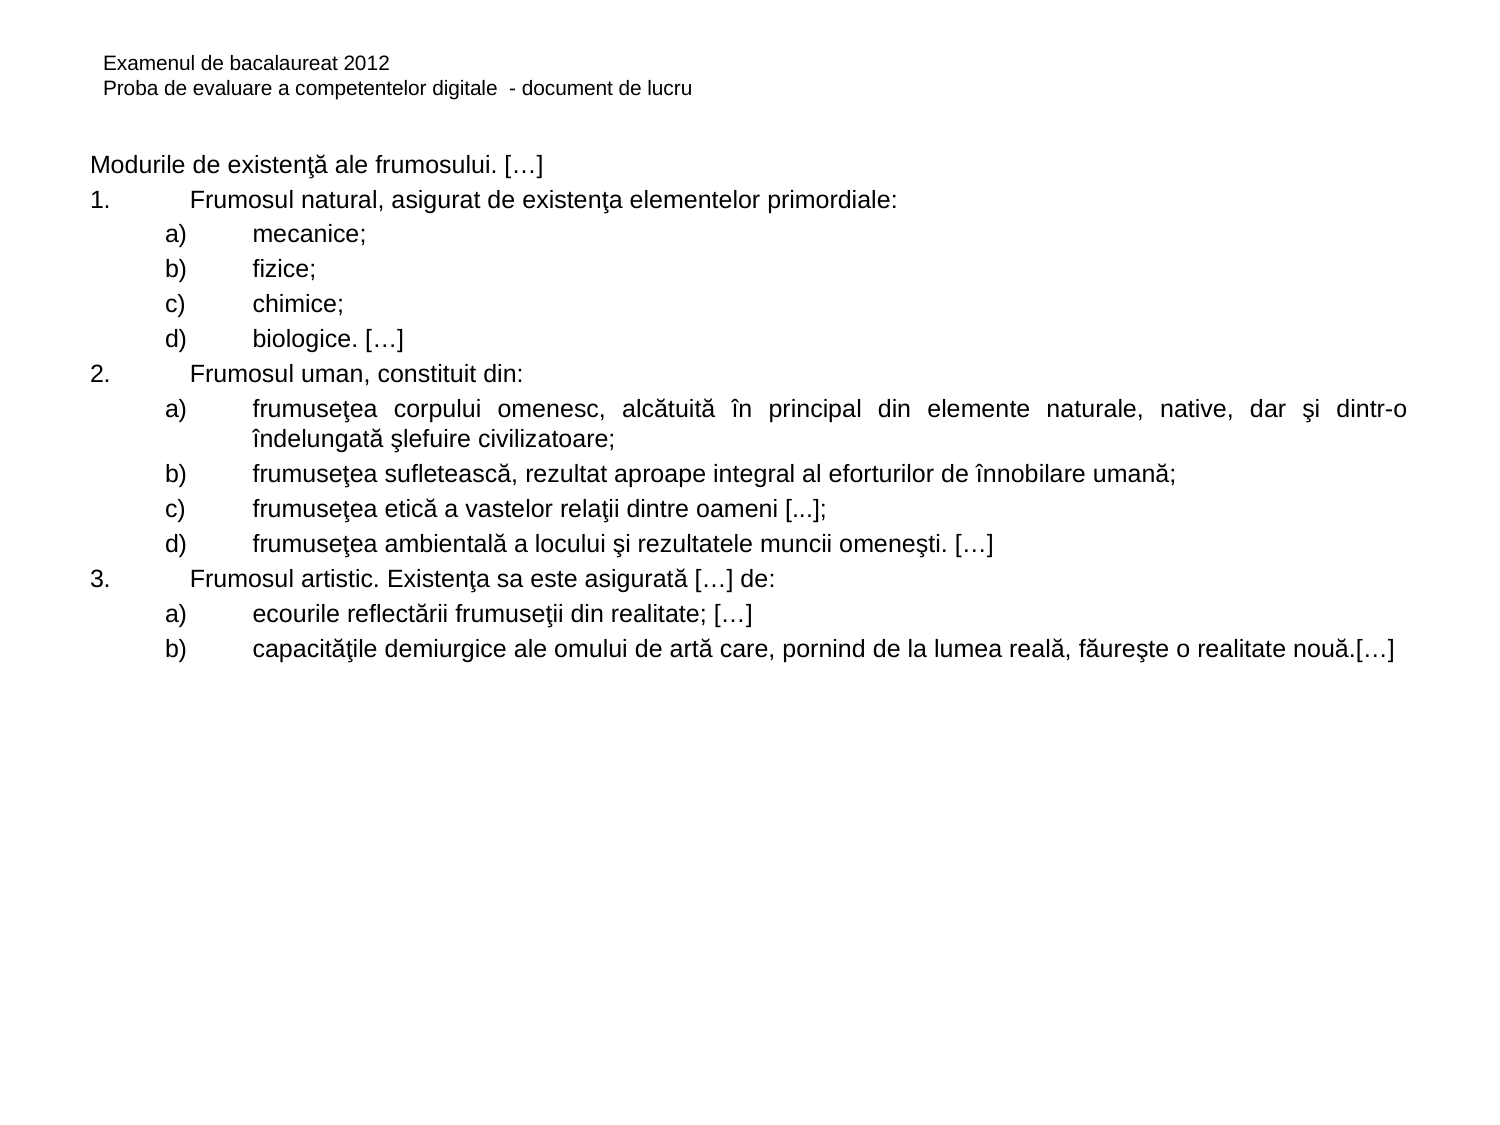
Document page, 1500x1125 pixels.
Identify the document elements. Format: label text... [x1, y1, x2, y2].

text_box Examenul de bacalaureat 2012 Proba de evaluare a competentelor digitale - document de lucru [88, 42, 1376, 108]
list Modurile de existenţă ale frumosului. […] Frumosul natural, asigurat de existenţa elementelor primordiale: mecanice; fizice; chimice; biologice. […] Frumosul uman, constituit din: frumuseţea corpului omenesc, alcătuită în principal din elemente naturale, native, dar şi dintr-o îndelungată şlefuire civilizatoare; frumuseţea sufletească, rezultat aproape integral al eforturilor de înnobilare umană; frumuseţea etică a vastelor relaţii dintre oameni [...]; frumuseţea ambientală a locului şi rezultatele muncii omeneşti. […] Frumosul artistic. Existenţa sa este asigurată […] de: ecourile reflectării frumuseţii din realitate; […] capacităţile demiurgice ale omului de artă care, pornind de la lumea reală, făureşte o realitate nouă.[…] [74, 140, 1426, 1006]
